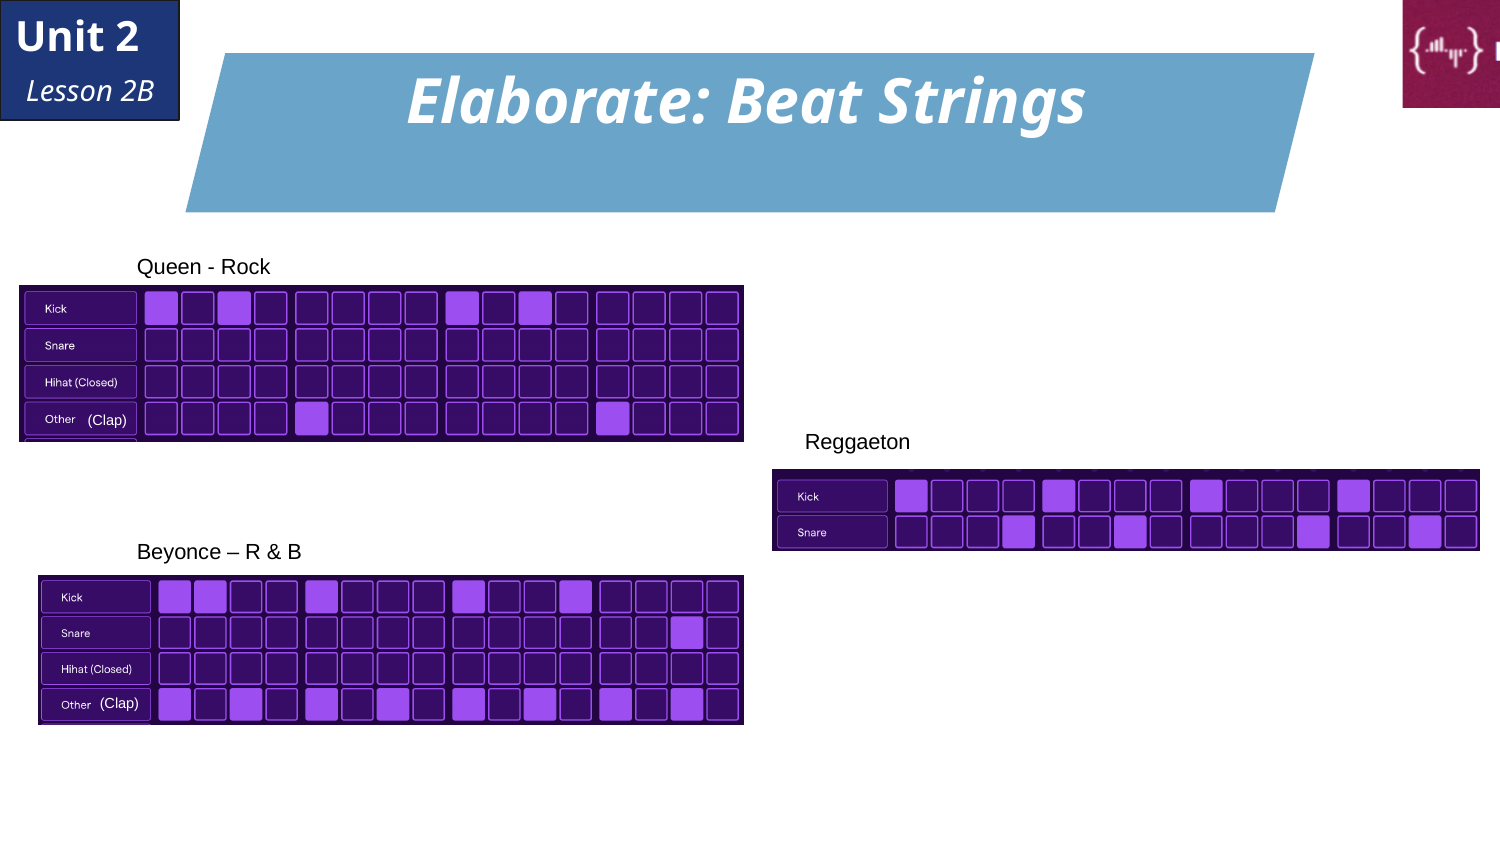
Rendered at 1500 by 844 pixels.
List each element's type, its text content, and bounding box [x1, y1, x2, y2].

text_box Unit 2 Lesson 2B [0, 0, 179, 120]
text_box [1295, 53, 1315, 132]
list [38, 574, 744, 725]
text_box Queen - Rock [122, 245, 296, 284]
picture [772, 468, 1480, 552]
text_box Beyonce – R & B [122, 530, 347, 572]
picture [1402, 0, 1500, 108]
picture [18, 285, 744, 442]
text_box [185, 154, 1290, 213]
text_box Elaborate: Beat Strings [198, 46, 1295, 154]
text_box Reggaeton [790, 420, 939, 461]
